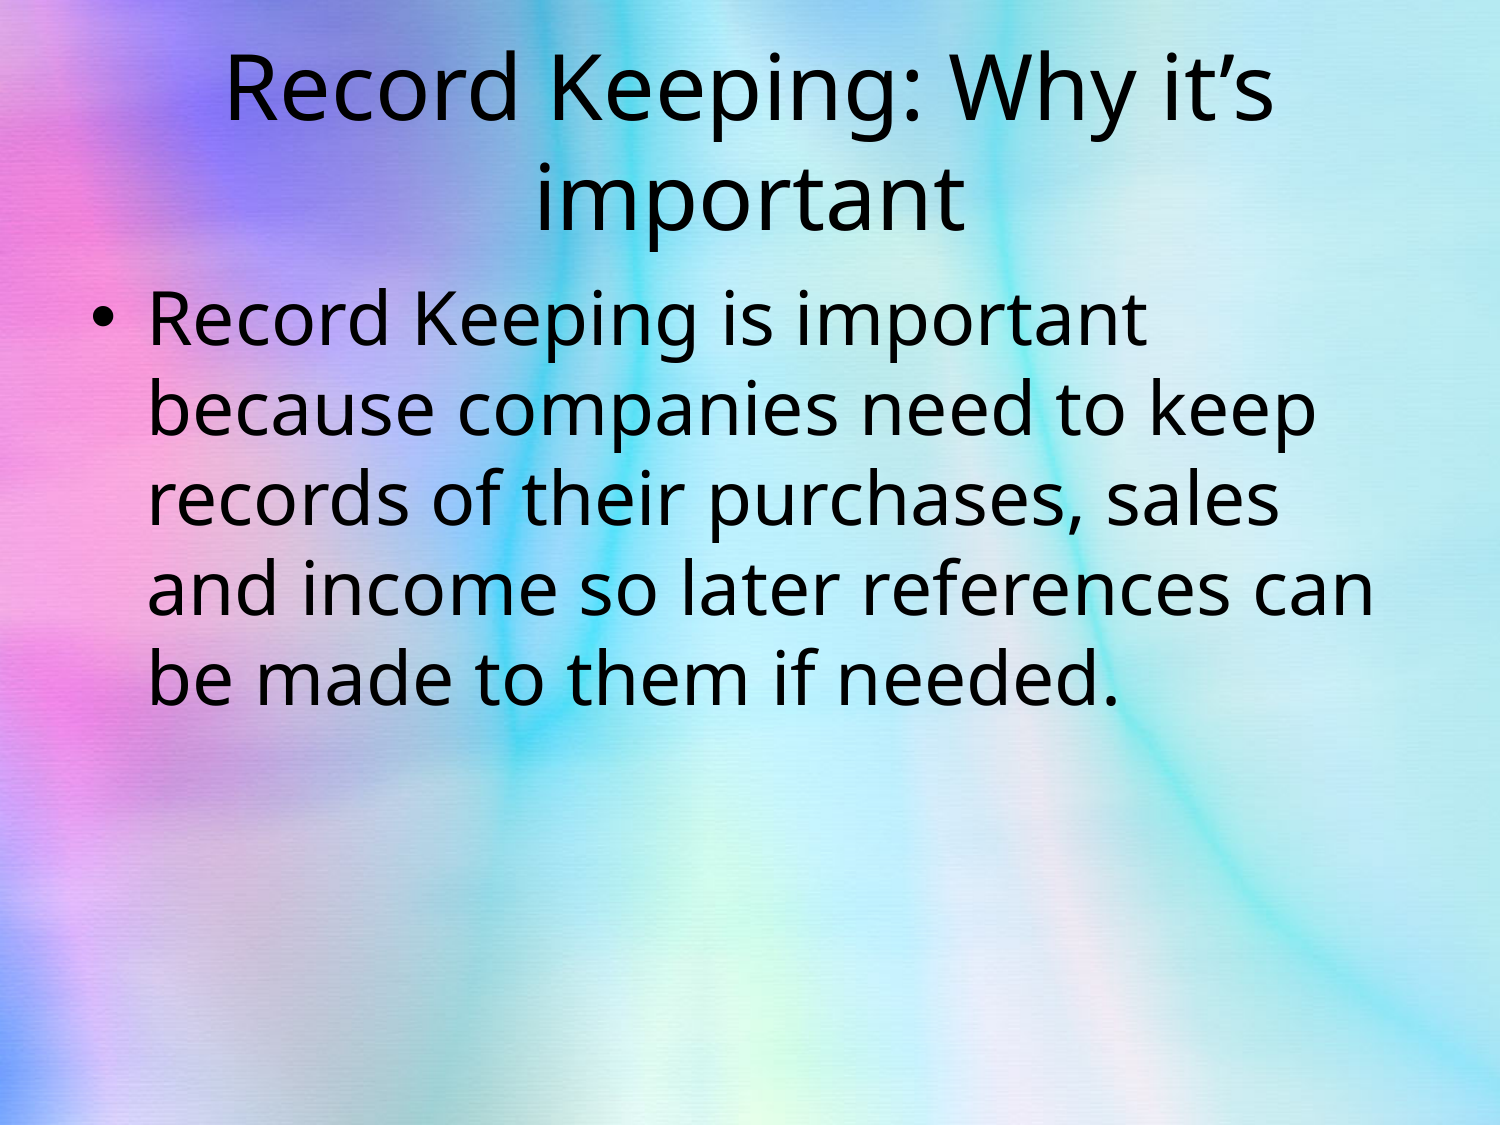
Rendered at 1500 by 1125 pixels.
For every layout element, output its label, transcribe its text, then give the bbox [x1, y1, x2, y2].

picture [0, 0, 1500, 1125]
list Record Keeping is important because companies need to keep records of their purchases, sales and income so later references can be made to them if needed. [74, 262, 1426, 1006]
title Record Keeping: Why it’s important [74, 44, 1426, 233]
